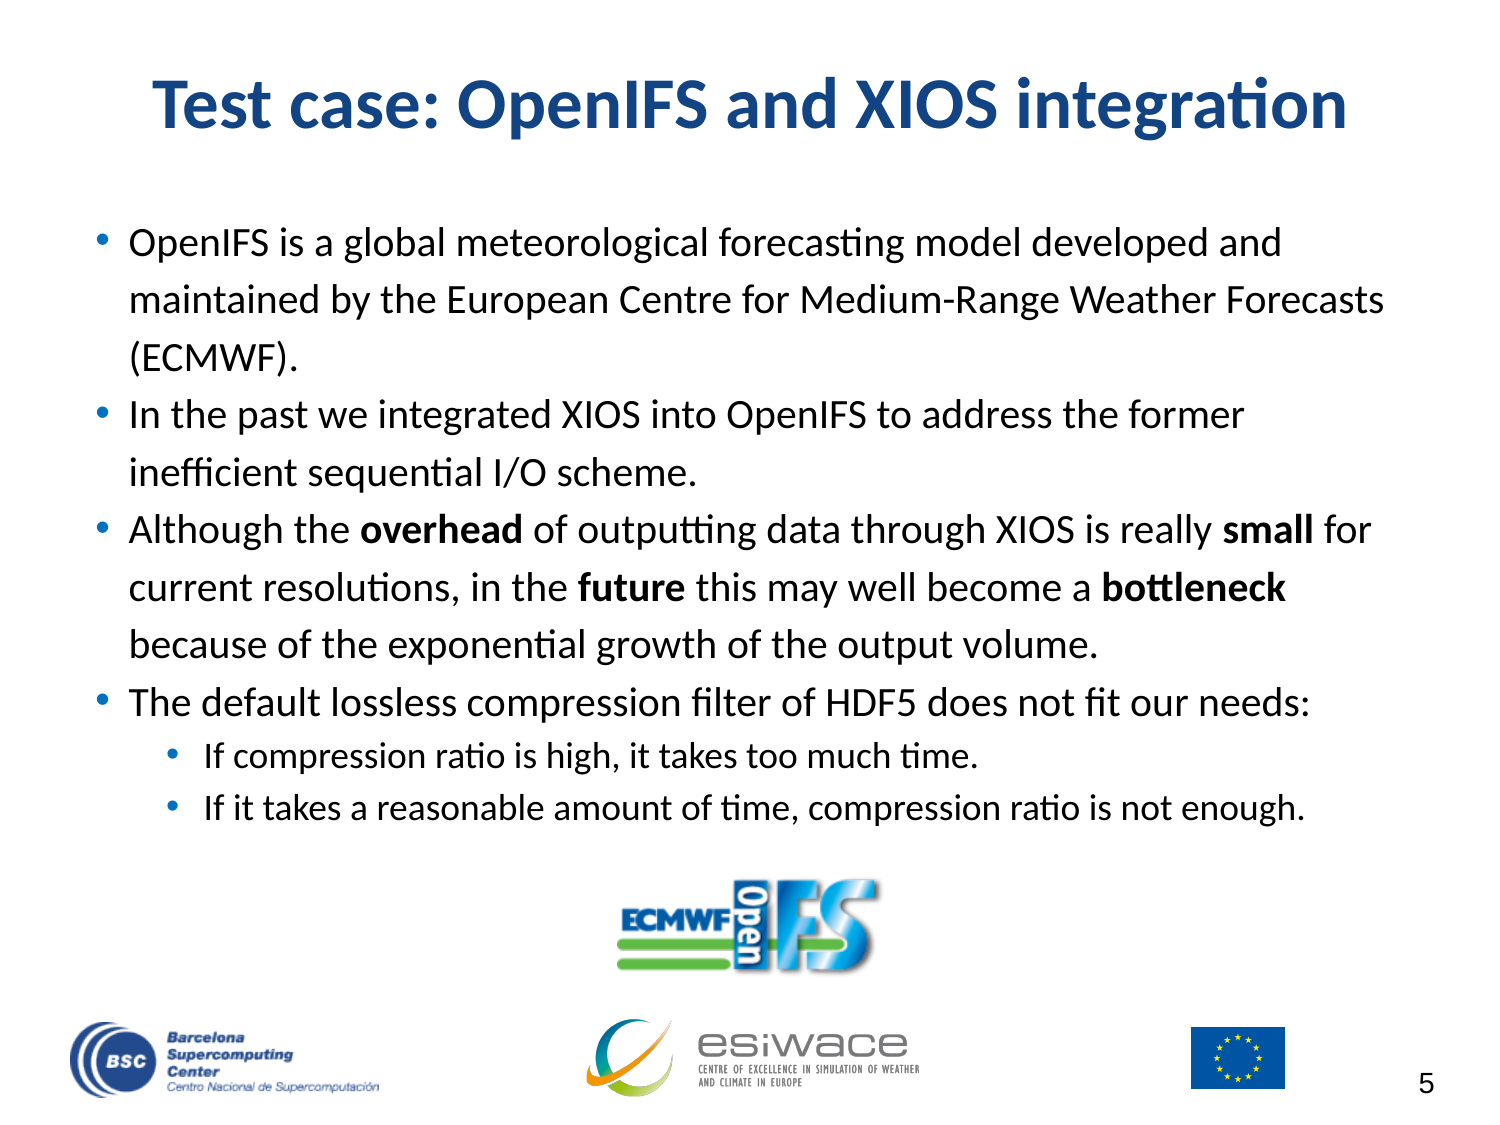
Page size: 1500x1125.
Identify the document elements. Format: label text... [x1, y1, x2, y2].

title Test case: OpenIFS and XIOS integration [76, 35, 1427, 174]
list OpenIFS is a global meteorological forecasting model developed and maintained by the European Centre for Medium-Range Weather Forecasts (ECMWF). In the past we integrated XIOS into OpenIFS to address the former inefficient sequential I/O scheme. Although the overhead of outputting data through XIOS is really small for current resolutions, in the future this may well become a bottleneck because of the exponential growth of the output volume. The default lossless compression filter of HDF5 does not fit our needs: If compression ratio is high, it takes too much time. If it takes a reasonable amount of time, compression ratio is not enough. [76, 199, 1427, 993]
picture [617, 875, 885, 980]
picture [1190, 1027, 1285, 1090]
slide_number ‹#› [1403, 1038, 1494, 1125]
picture [580, 1017, 920, 1099]
picture [70, 1022, 379, 1098]
